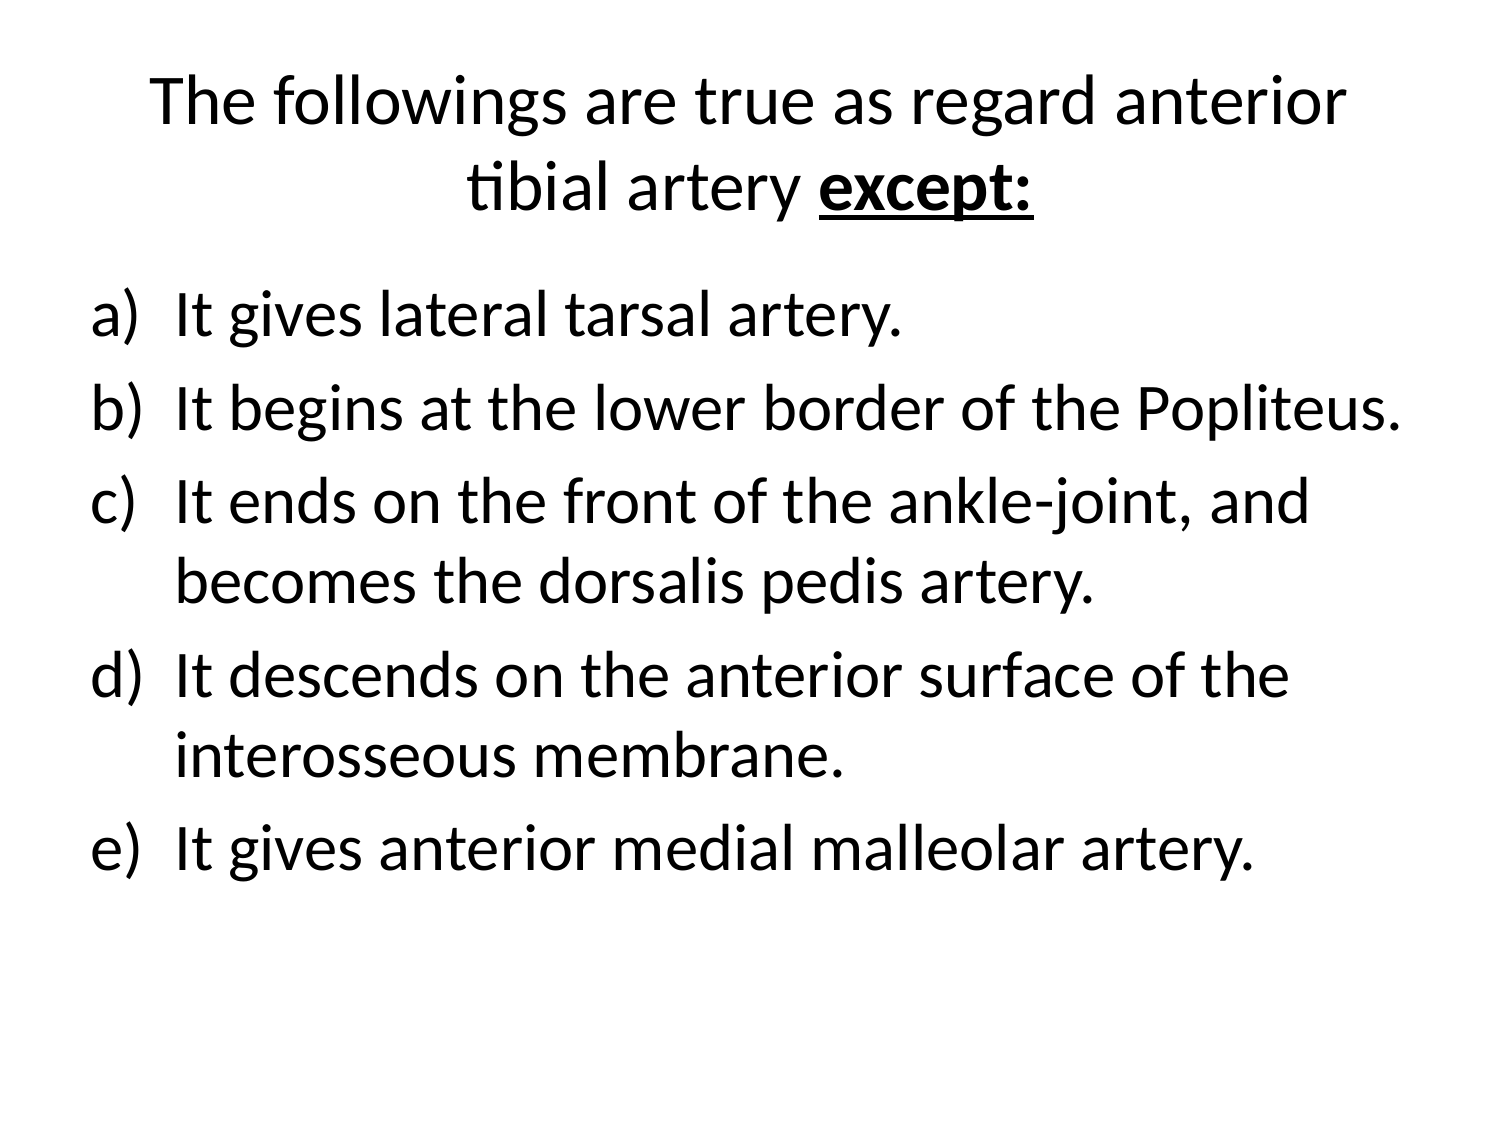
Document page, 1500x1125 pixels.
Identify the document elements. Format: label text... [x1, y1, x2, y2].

title The followings are true as regard anterior tibial artery except: [75, 45, 1425, 233]
list It gives lateral tarsal artery. It begins at the lower border of the Popliteus. It ends on the front of the ankle-joint, and becomes the dorsalis pedis artery. It descends on the anterior surface of the interosseous membrane. It gives anterior medial malleolar artery. [75, 262, 1425, 1005]
